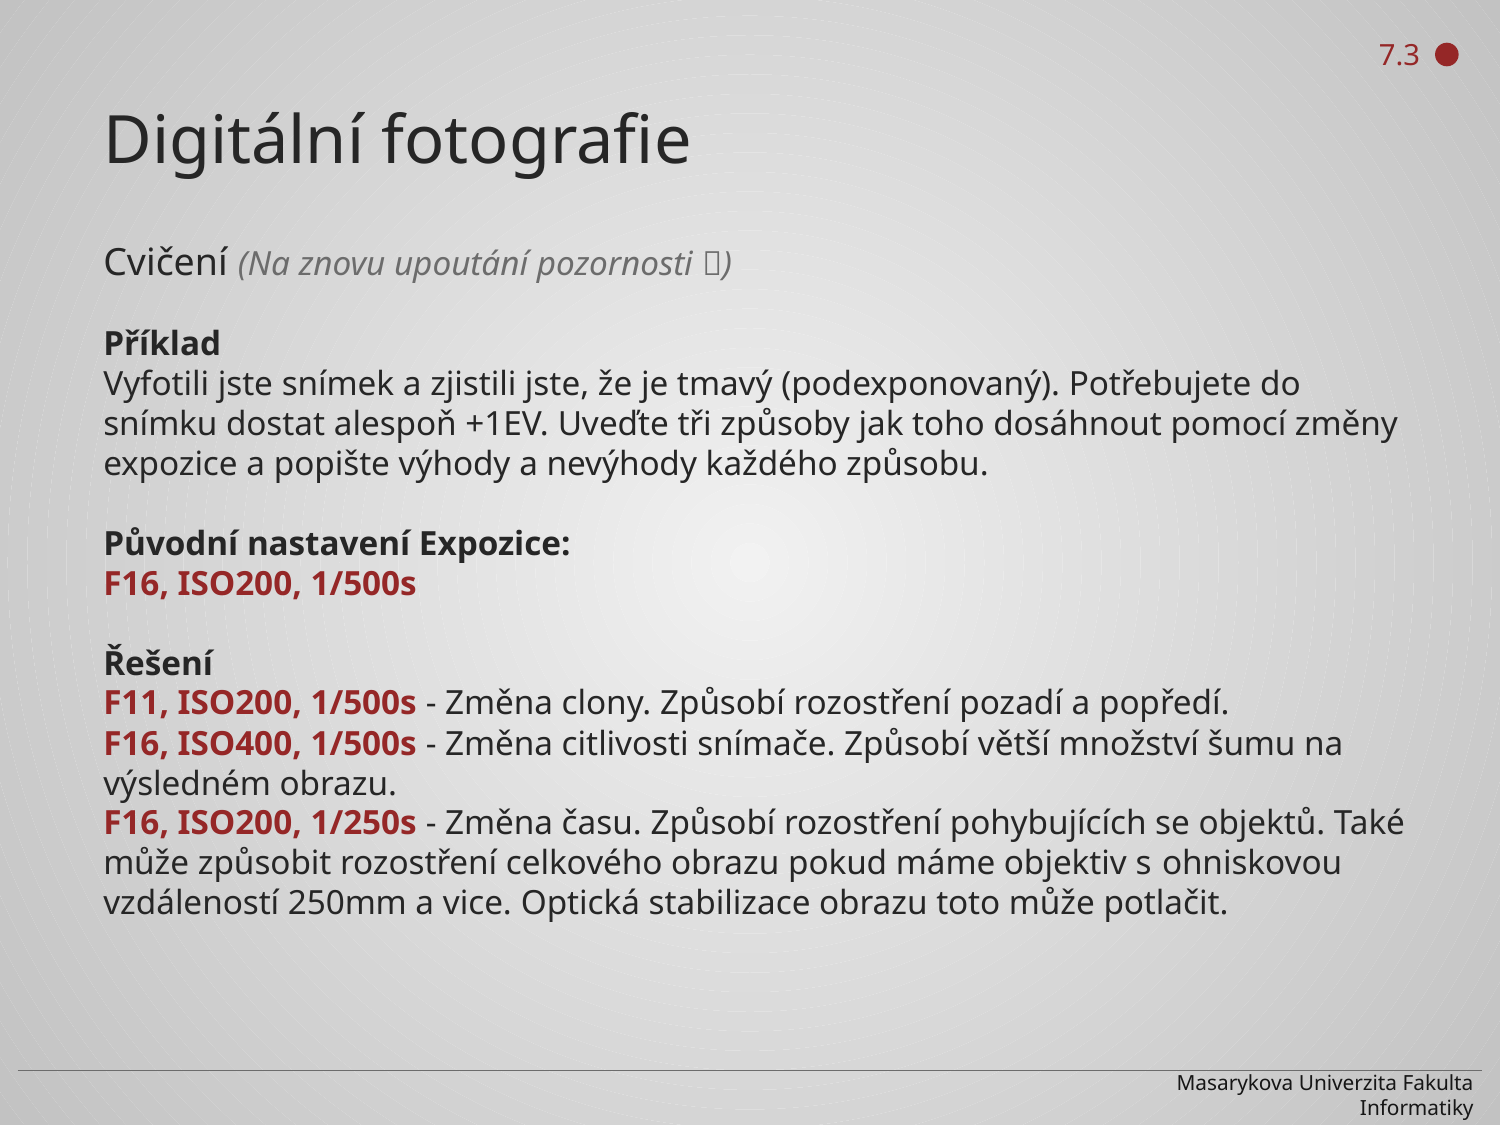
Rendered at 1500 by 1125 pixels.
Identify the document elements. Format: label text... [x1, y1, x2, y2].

text_box 7.3 [1364, 29, 1459, 79]
footer Masarykova Univerzita Fakulta Informatiky [1092, 1065, 1489, 1125]
text_box Digitální fotografie [88, 89, 1436, 230]
text_box Cvičení (Na znovu upoutání pozornosti ) Příklad Vyfotili jste snímek a zjistili jste, že je tmavý (podexponovaný). Potřebujete do snímku dostat alespoň +1EV. Uveďte tři způsoby jak toho dosáhnout pomocí změny expozice a popište výhody a nevýhody každého způsobu. Původní nastavení Expozice: F16, ISO200, 1/500s Řešení F11, ISO200, 1/500s - Změna clony. Způsobí rozostření pozadí a popředí. F16, ISO400, 1/500s - Změna citlivosti snímače. Způsobí větší množství šumu na výsledném obrazu. F16, ISO200, 1/250s - Změna času. Způsobí rozostření pohybujících se objektů. Také může způsobit rozostření celkového obrazu pokud máme objektiv s ohniskovou vzdáleností 250mm a vice. Optická stabilizace obrazu toto může potlačit. [88, 230, 1436, 969]
